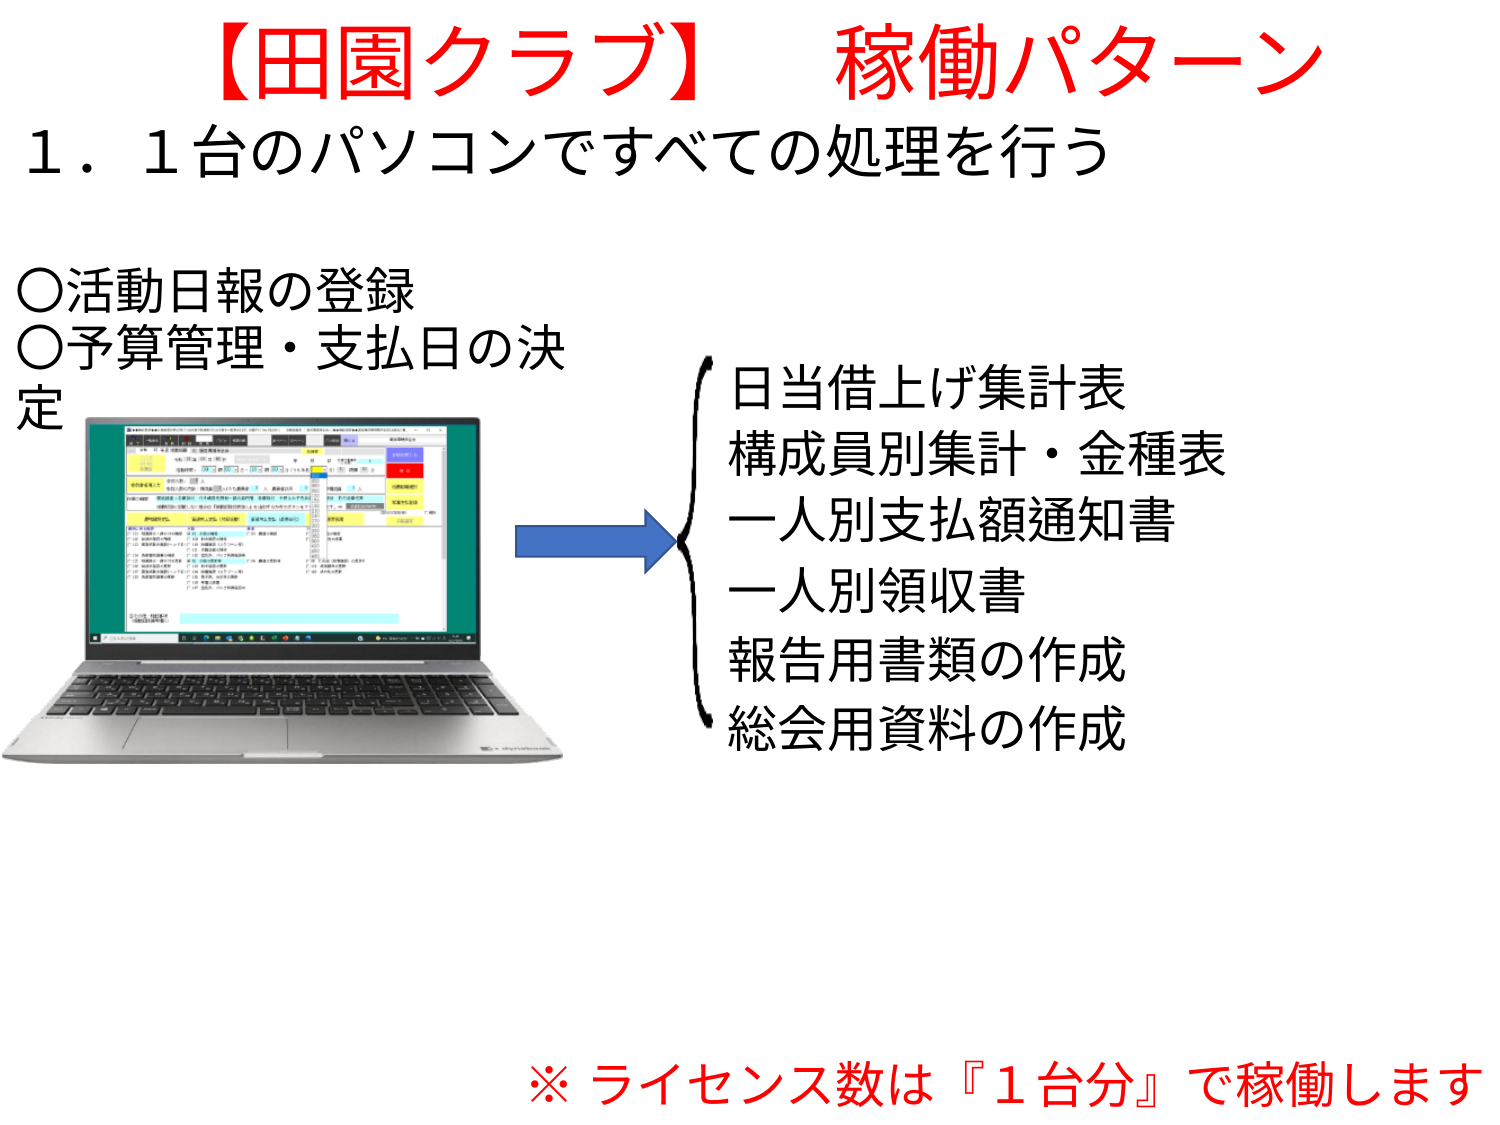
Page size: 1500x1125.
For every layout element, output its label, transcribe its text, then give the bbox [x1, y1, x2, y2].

text_box 一人別領収書 [713, 552, 1474, 620]
text_box 総会用資料の作成 [712, 690, 1474, 766]
text_box 【田園クラブ】 稼働パターン [0, 14, 1499, 119]
picture [675, 352, 713, 731]
text_box 構成員別集計・金種表 [713, 415, 1474, 480]
text_box ※ライセンス数は『１台分』で稼働します [0, 1045, 1500, 1121]
text_box 〇活動日報の登録 [1, 251, 613, 309]
text_box １．１台のパソコンですべての処理を行う [1, 108, 1500, 193]
picture [1, 415, 563, 764]
text_box 一人別支払額通知書 [713, 480, 1474, 552]
text_box 報告用書類の作成 [713, 620, 1474, 690]
text_box 〇予算管理・支払日の決定 [1, 309, 613, 444]
text_box 日当借上げ集計表 [713, 349, 1474, 415]
text_box [563, 508, 675, 575]
